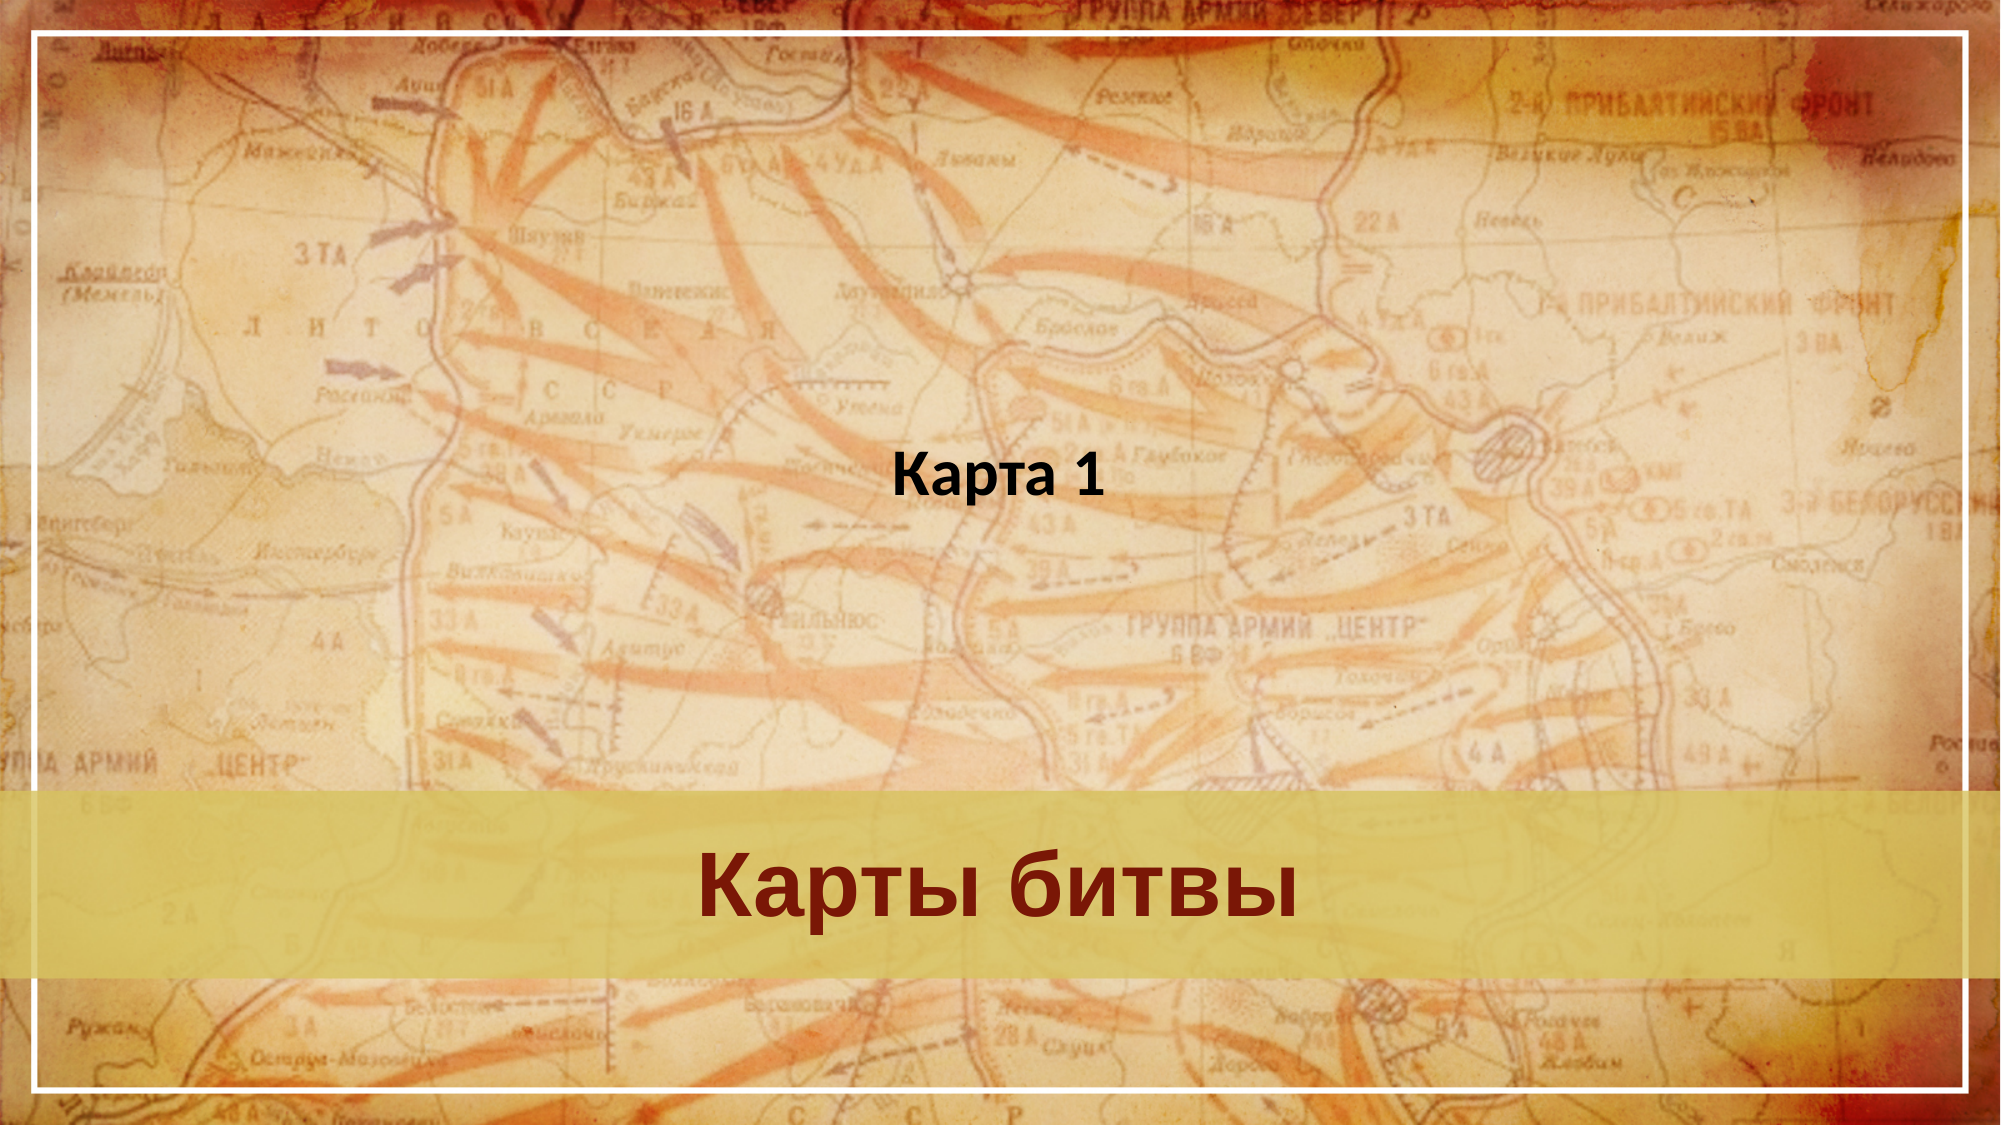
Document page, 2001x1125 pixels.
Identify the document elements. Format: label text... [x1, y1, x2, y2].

title Карты битвы [136, 791, 1862, 982]
text_box Карта 1 [405, 421, 1595, 517]
picture [0, 0, 2001, 1125]
